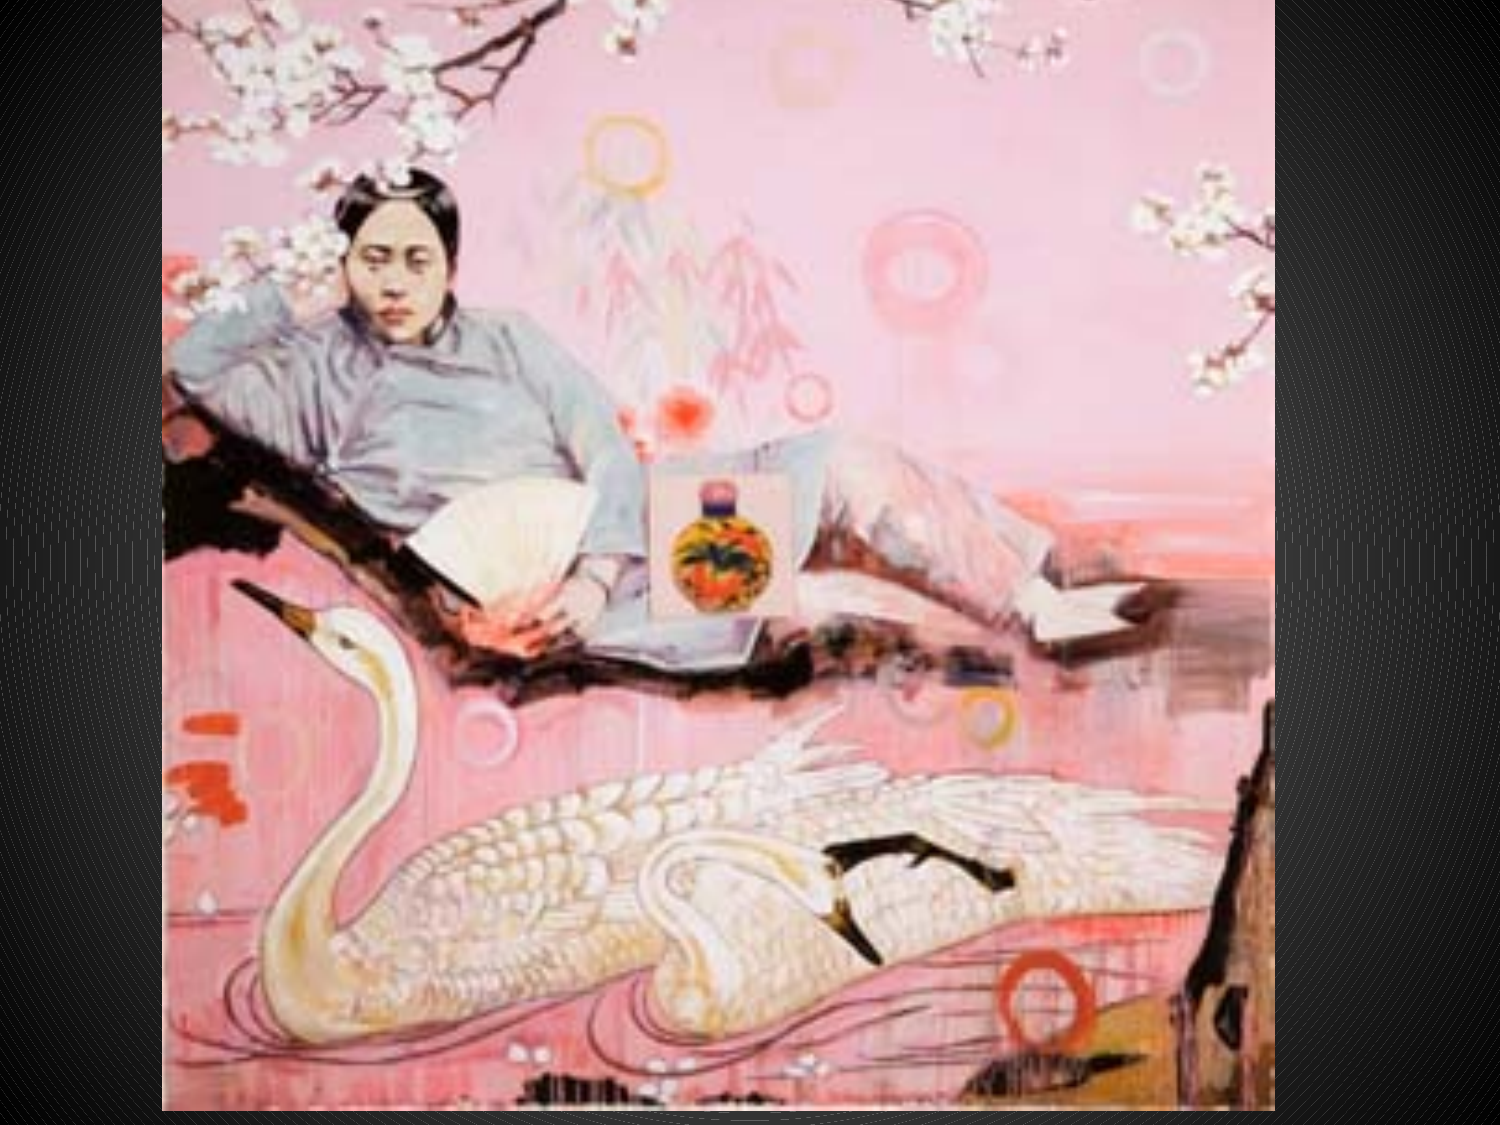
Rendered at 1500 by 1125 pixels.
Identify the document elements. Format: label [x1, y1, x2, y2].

picture [162, 0, 1276, 1111]
